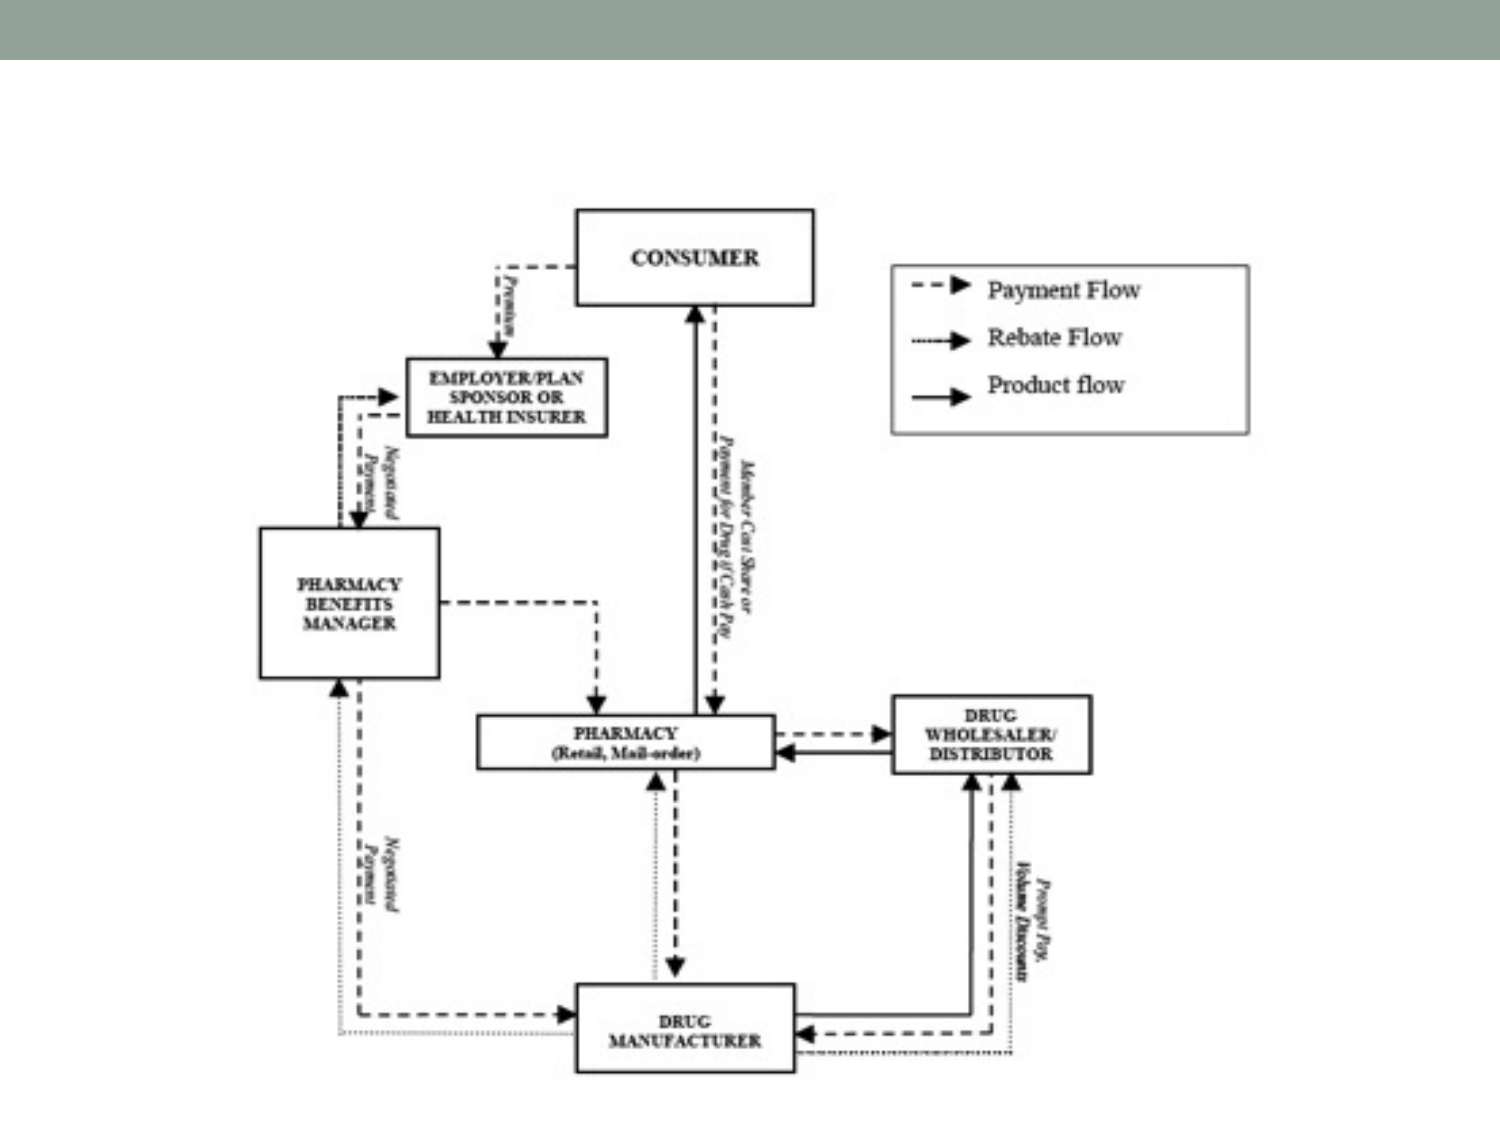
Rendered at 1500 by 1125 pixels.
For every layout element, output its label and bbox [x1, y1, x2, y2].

list [187, 150, 1338, 1125]
